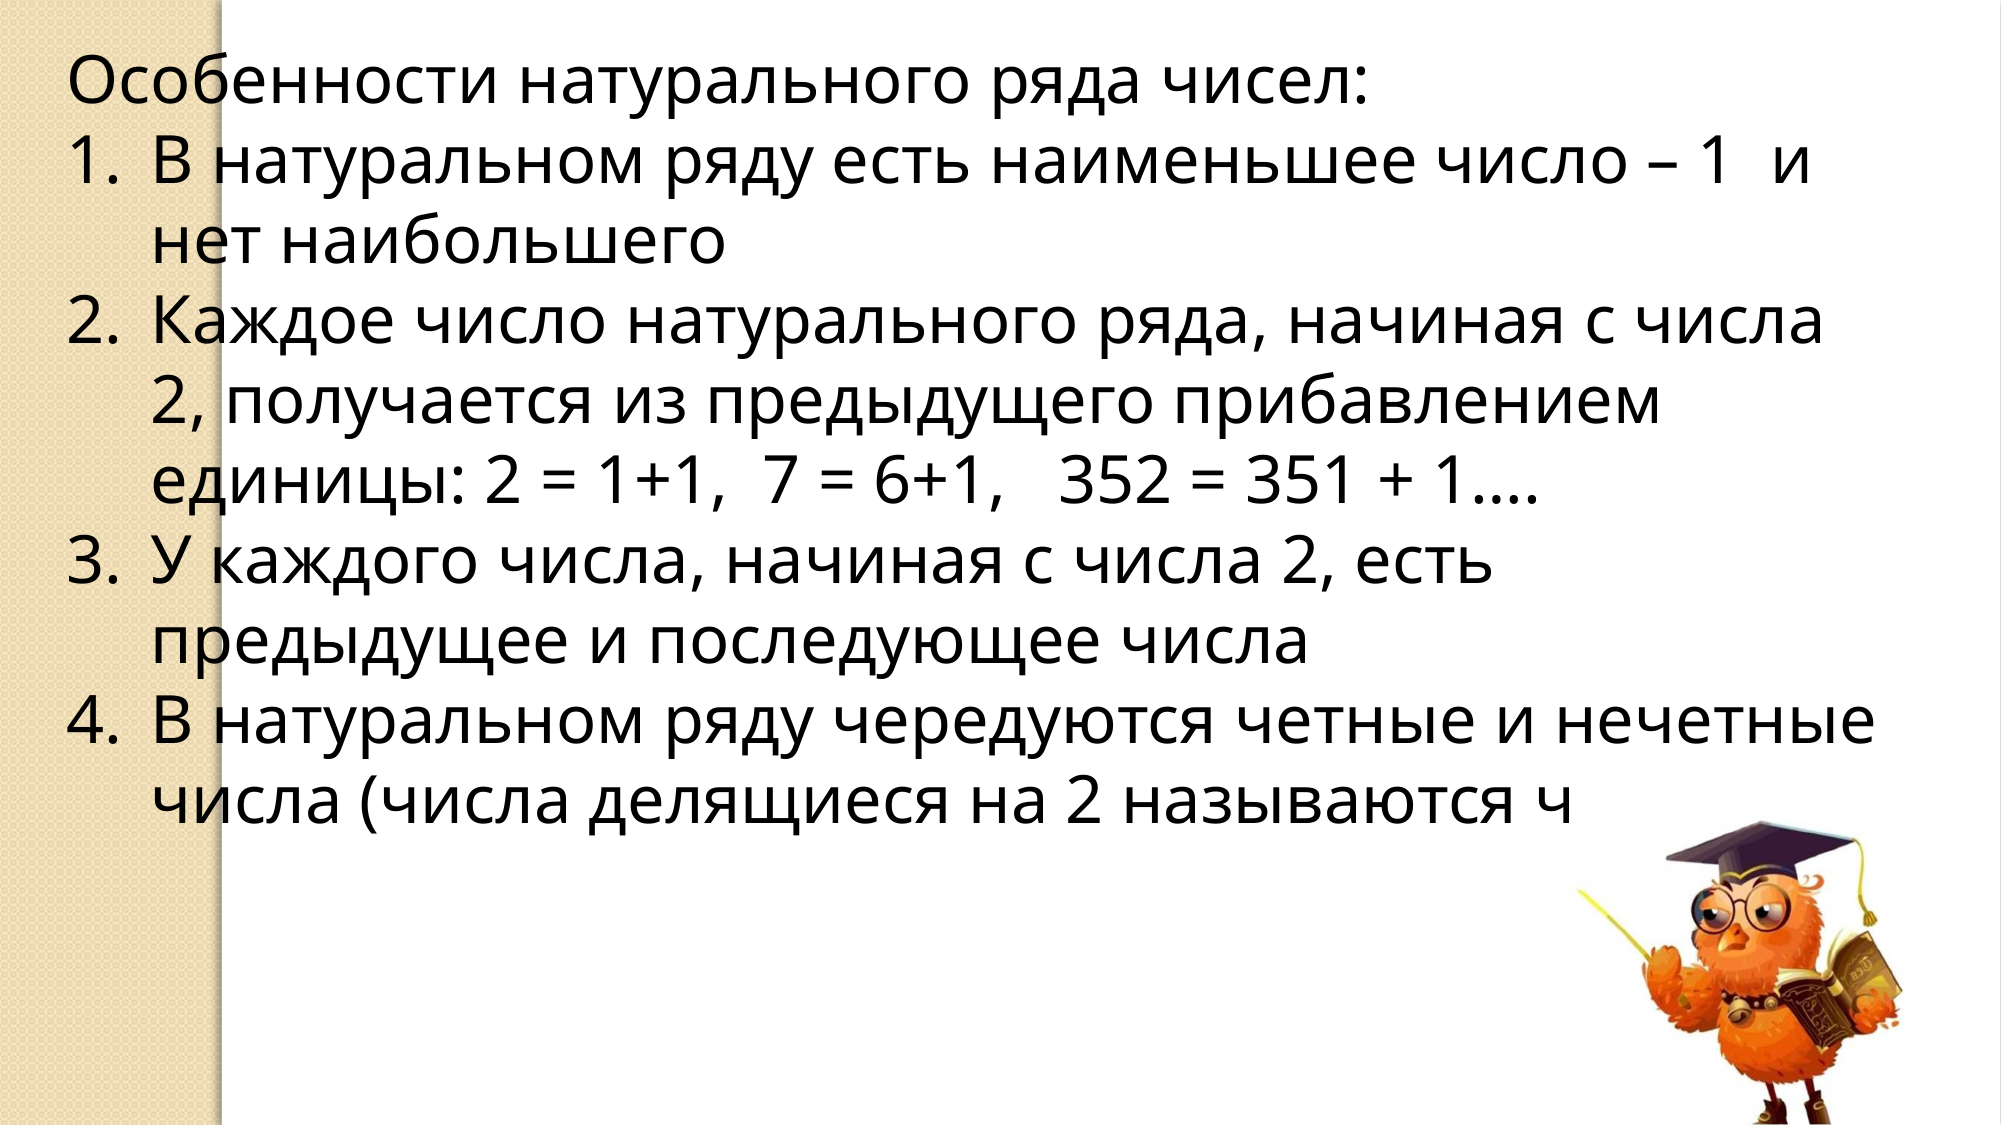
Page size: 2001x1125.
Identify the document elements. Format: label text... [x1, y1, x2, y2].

picture [1568, 774, 1931, 1125]
text_box Особенности натурального ряда чисел: В натуральном ряду есть наименьшее число – 1 и нет наибольшего Каждое число натурального ряда, начиная с числа 2, получается из предыдущего прибавлением единицы: 2 = 1+1, 7 = 6+1, 352 = 351 + 1…. У каждого числа, начиная с числа 2, есть предыдущее и последующее числа В натуральном ряду чередуются четные и нечетные числа (числа делящиеся на 2 называются четными) [51, 29, 1914, 844]
